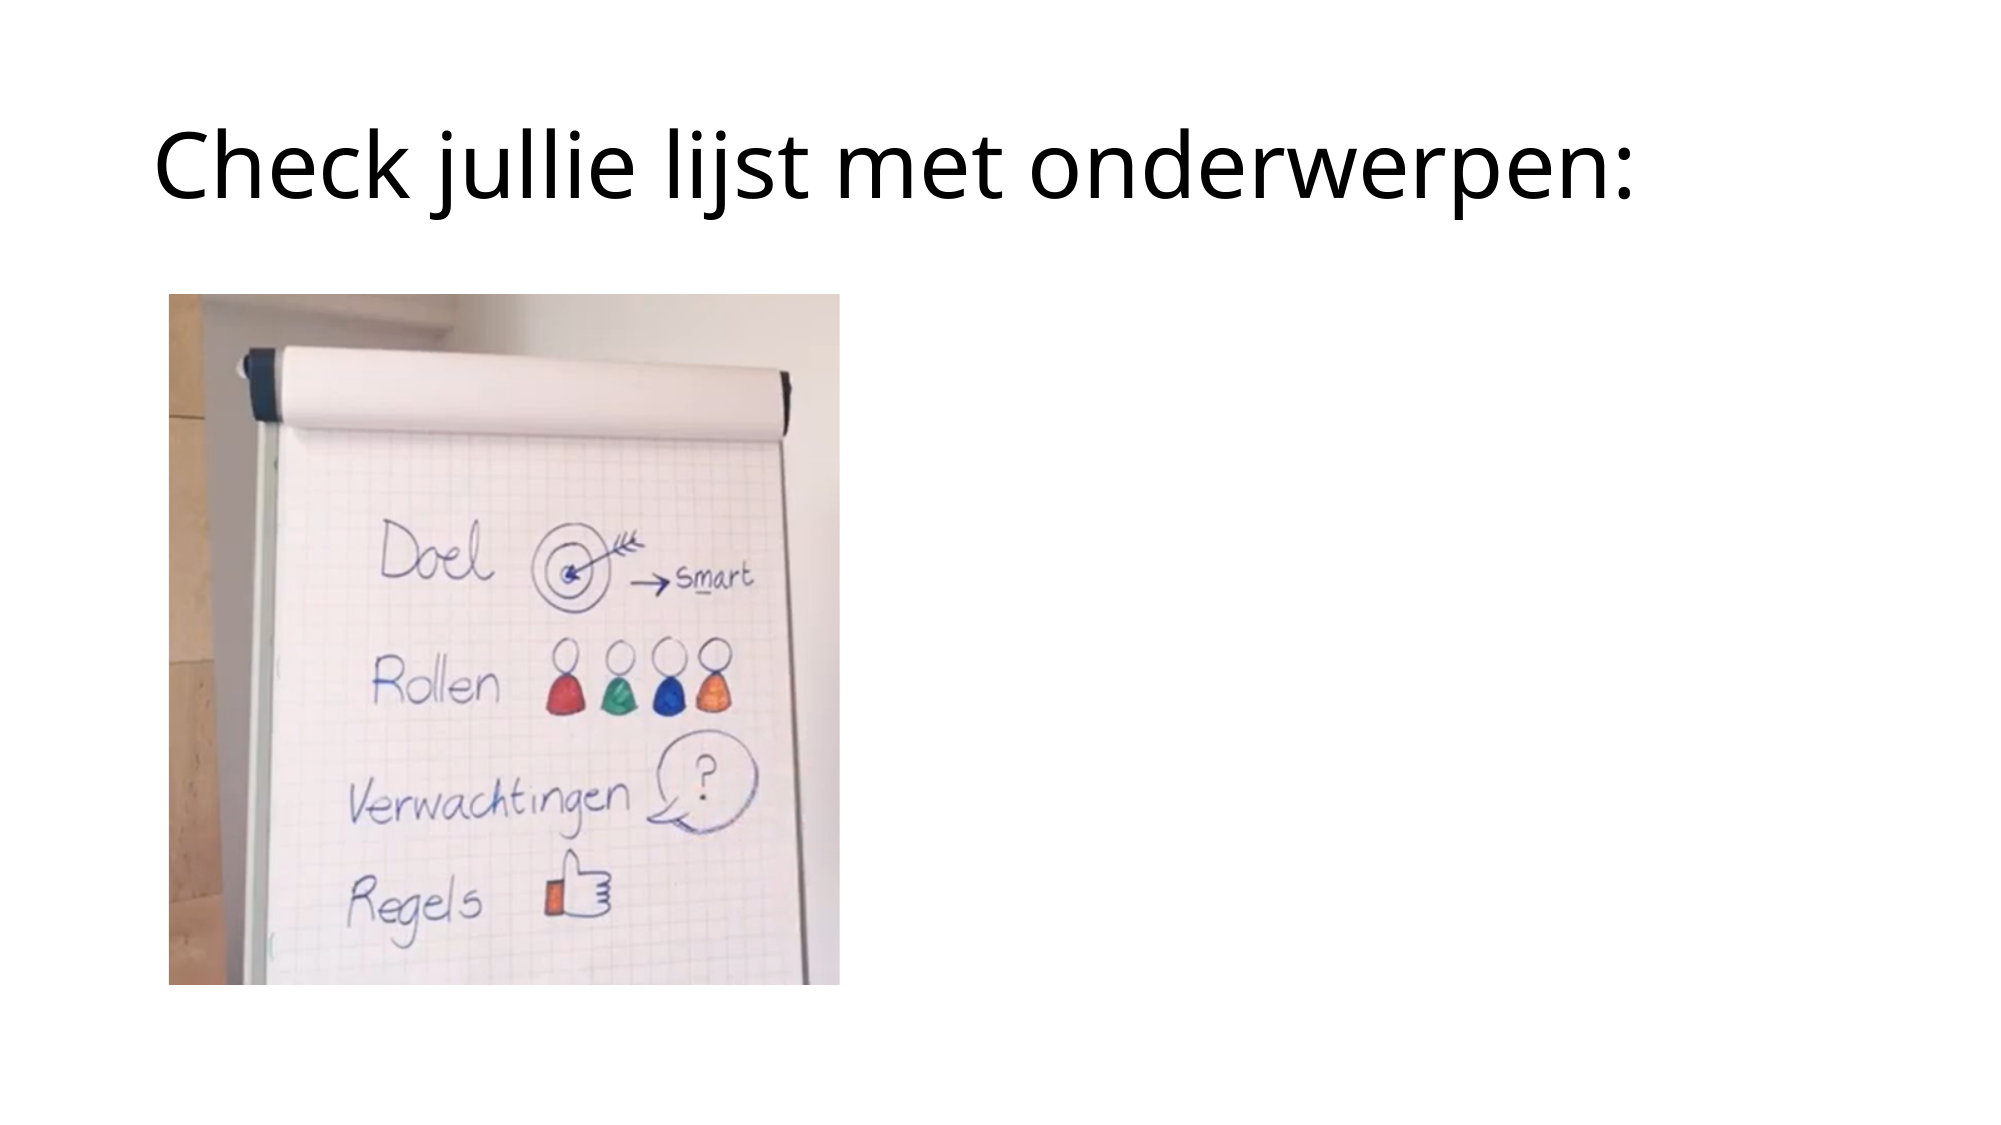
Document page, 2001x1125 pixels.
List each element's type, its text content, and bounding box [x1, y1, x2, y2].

title Check jullie lijst met onderwerpen: [137, 59, 1863, 278]
picture [168, 294, 840, 985]
